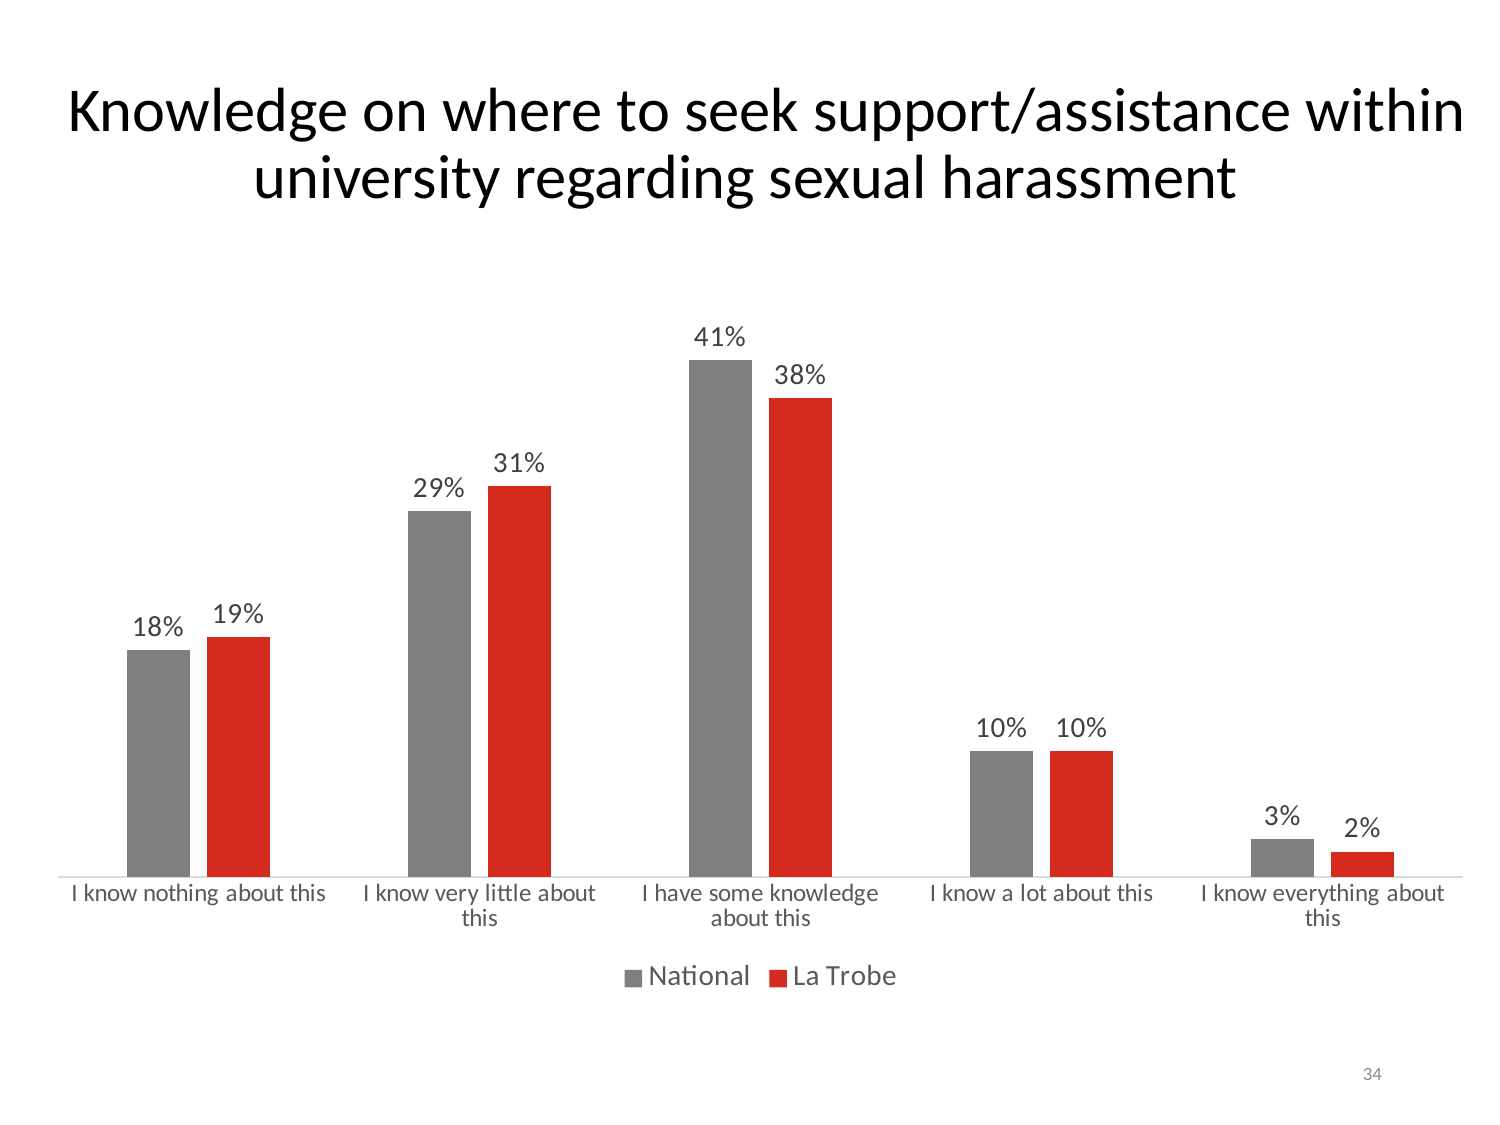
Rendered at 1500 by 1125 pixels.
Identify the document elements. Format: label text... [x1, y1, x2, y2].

slide_number 34 [1059, 1042, 1397, 1103]
chart [28, 295, 1493, 1000]
text_box Knowledge on where to seek support/assistance within university regarding sexual harassment [28, 89, 1493, 200]
